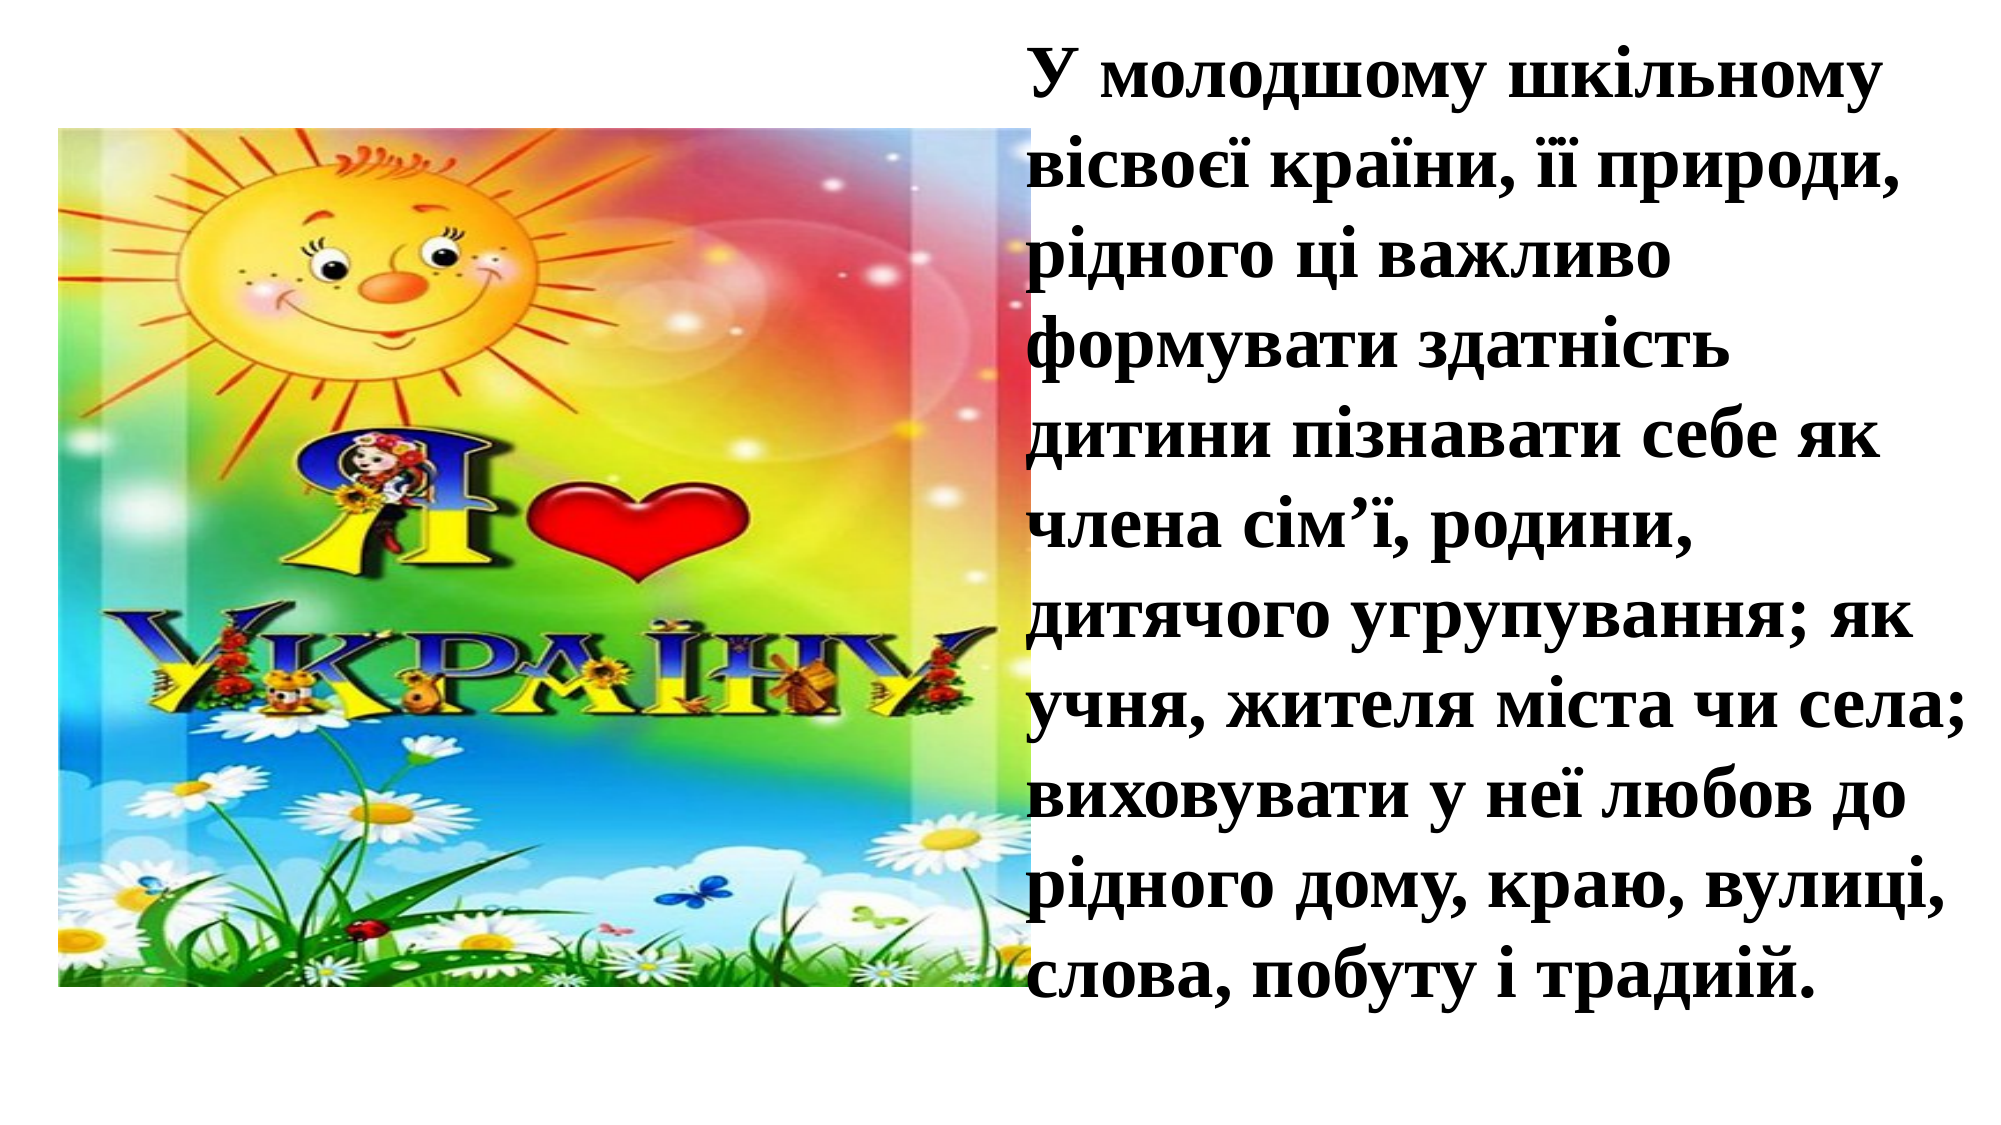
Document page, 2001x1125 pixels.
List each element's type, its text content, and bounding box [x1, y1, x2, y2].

picture [58, 128, 1031, 987]
text_box У молодшому шкільному вісвоєї країни, її природи, рідного ці важливо формувати здатність дитини пізнавати себе як члена сім’ї, родини, дитячого угрупування; як учня, жителя міста чи села; виховувати у неї любов до рідного дому, краю, вулиці, слова, побуту і традиій. [1010, 15, 1991, 1021]
